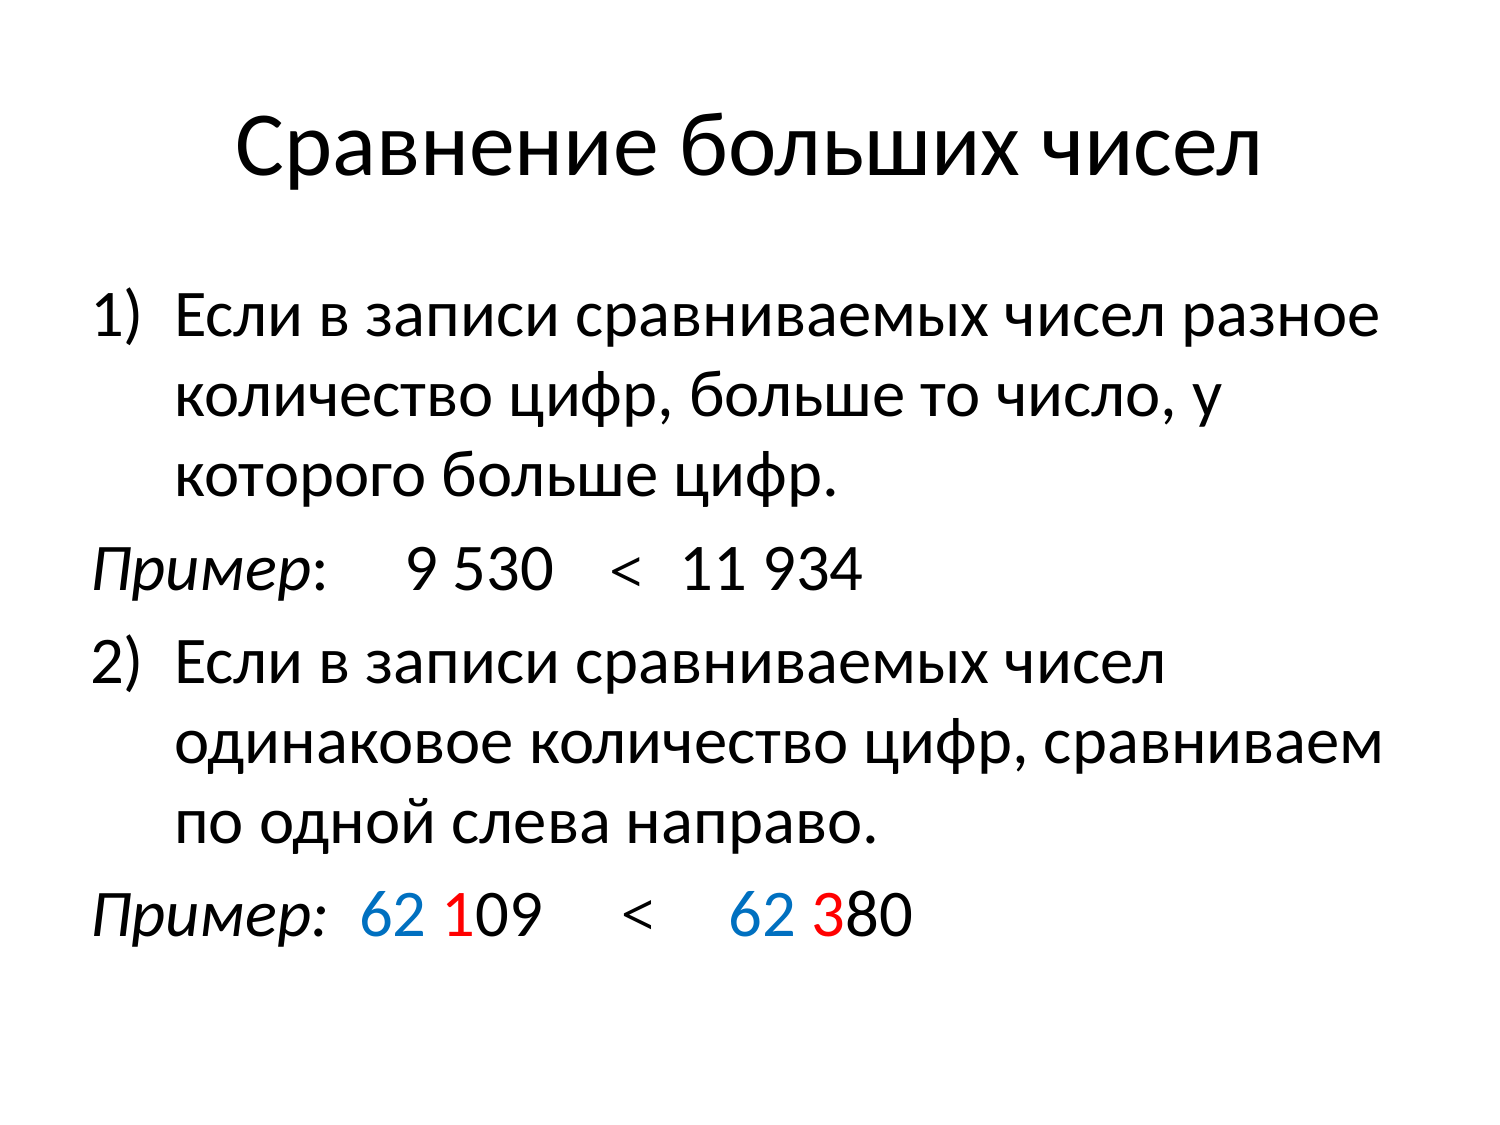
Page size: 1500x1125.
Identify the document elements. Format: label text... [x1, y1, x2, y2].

list Если в записи сравниваемых чисел разное количество цифр, больше то число, у которого больше цифр. Пример: 9 530 и 11 934 Если в записи сравниваемых чисел одинаковое количество цифр, сравниваем по одной слева направо. Пример: 62 109 и 62 380 [75, 262, 1425, 1005]
title Сравнение больших чисел [75, 45, 1425, 233]
text_box < [594, 867, 681, 954]
text_box < [582, 525, 669, 612]
